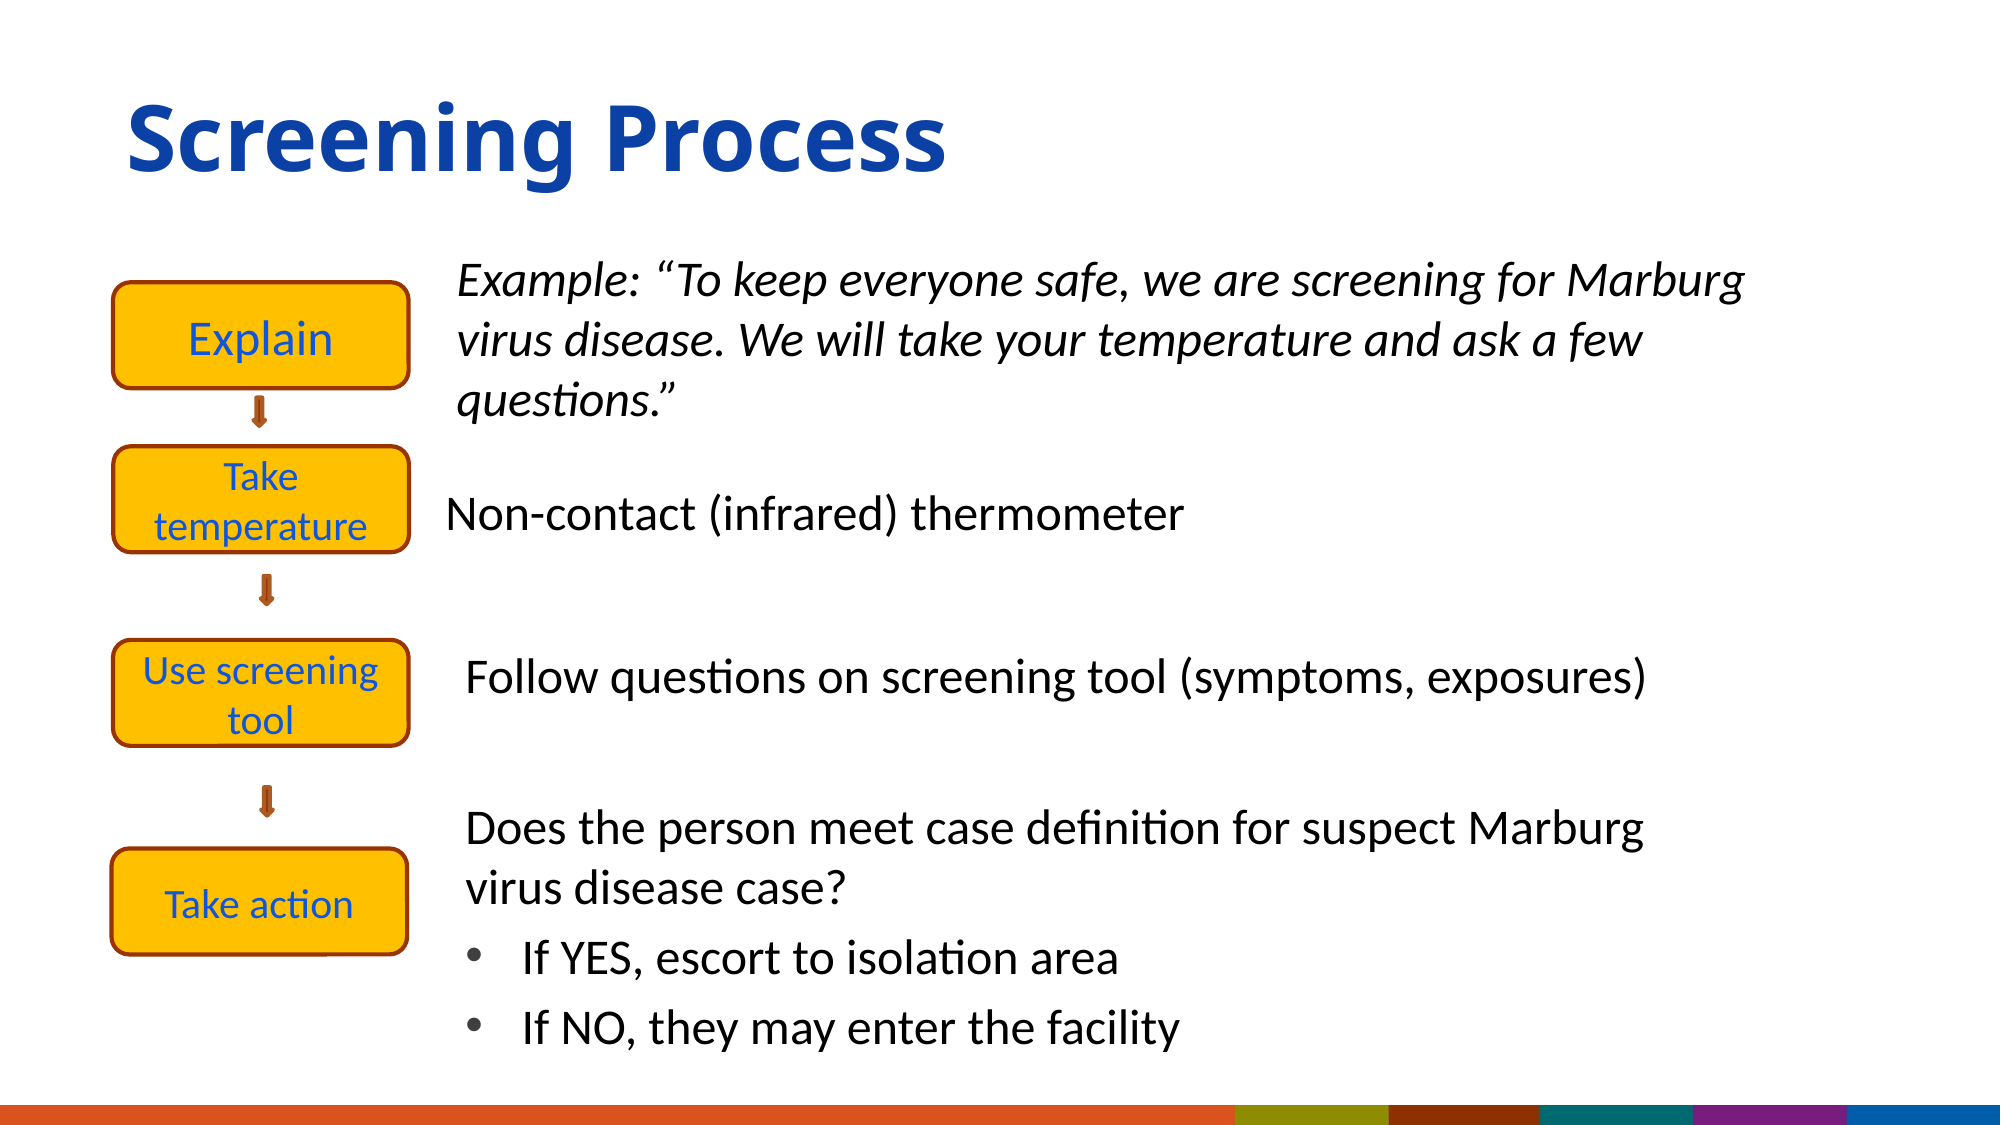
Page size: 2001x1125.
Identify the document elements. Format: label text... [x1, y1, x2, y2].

text_box Use screening tool [112, 639, 409, 746]
text_box Does the person meet case definition for suspect Marburg virus disease case? If YES, escort to isolation area If NO, they may enter the facility [436, 786, 1759, 1062]
text_box Non-contact (infrared) thermometer [416, 472, 1672, 548]
text_box [261, 787, 273, 816]
text_box [260, 575, 273, 605]
title Screening Process [111, 33, 1781, 251]
text_box Take action [111, 848, 408, 955]
text_box Explain [112, 282, 277, 389]
text_box Take temperature [113, 446, 409, 553]
text_box [253, 397, 266, 426]
picture [0, 1105, 2000, 1125]
text_box Follow questions on screening tool (symptoms, exposures) [436, 636, 1672, 712]
text_box Example: “To keep everyone safe, we are screening for Marburg virus disease. We will take your temperature and ask a few questions.” [277, 238, 1831, 434]
